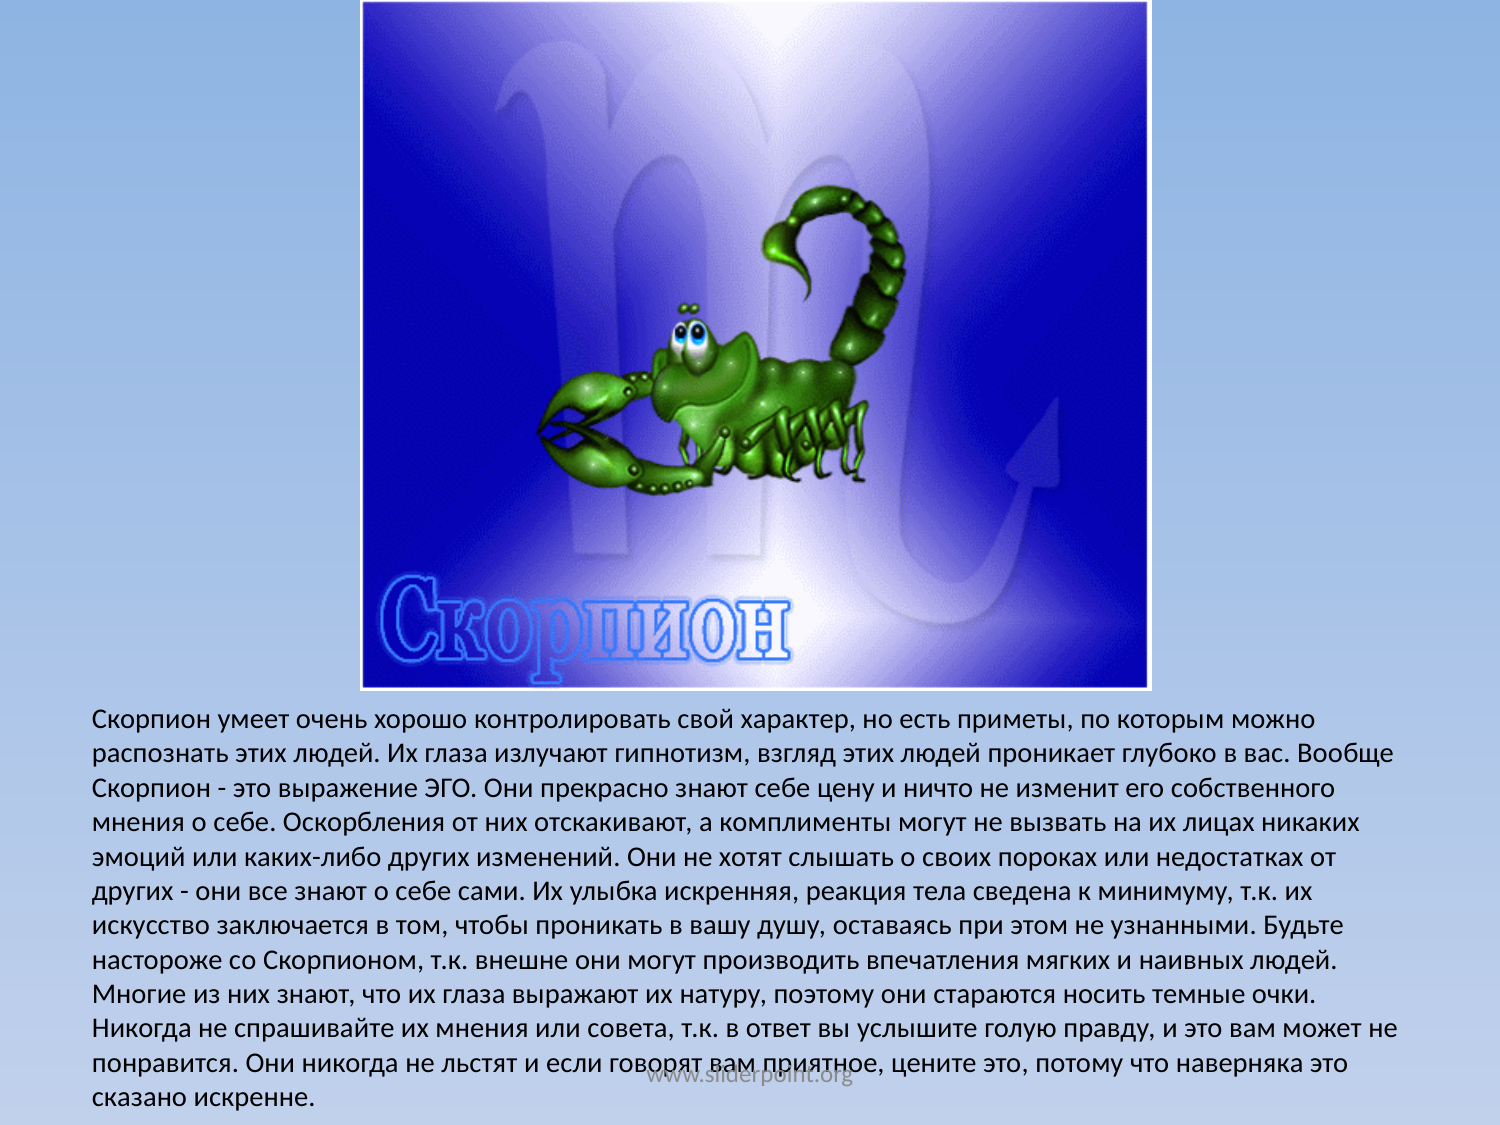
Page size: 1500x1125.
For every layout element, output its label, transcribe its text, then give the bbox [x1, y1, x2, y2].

picture [359, 0, 1152, 691]
footer www.sliderpoint.org [512, 1042, 988, 1103]
list Скорпион умеет очень хорошо контролировать свой характер, но есть приметы, по которым можно распознать этих людей. Их глаза излучают гипнотизм, взгляд этих людей проникает глубоко в вас. Вообще Скорпион - это выражение ЭГО. Они прекрасно знают себе цену и ничто не изменит его собственного мнения о себе. Оскорбления от них отскакивают, а комплименты могут не вызвать на их лицах никаких эмоций или каких-либо других изменений. Они не хотят слышать о своих пороках или недостатках от других - они все знают о себе сами. Их улыбка искренняя, реакция тела сведена к минимуму, т.к. их искусство заключается в том, чтобы проникать в вашу душу, оставаясь при этом не узнанными. Будьте настороже со Скорпионом, т.к. внешне они могут производить впечатления мягких и наивных людей. Многие из них знают, что их глаза выражают их натуру, поэтому они стараются носить темные очки. Никогда не спрашивайте их мнения или совета, т.к. в ответ вы услышите голую правду, и это вам может не понравится. Они никогда не льстят и если говорят вам приятное, цените это, потому что наверняка это сказано искренне. [76, 692, 1428, 1125]
